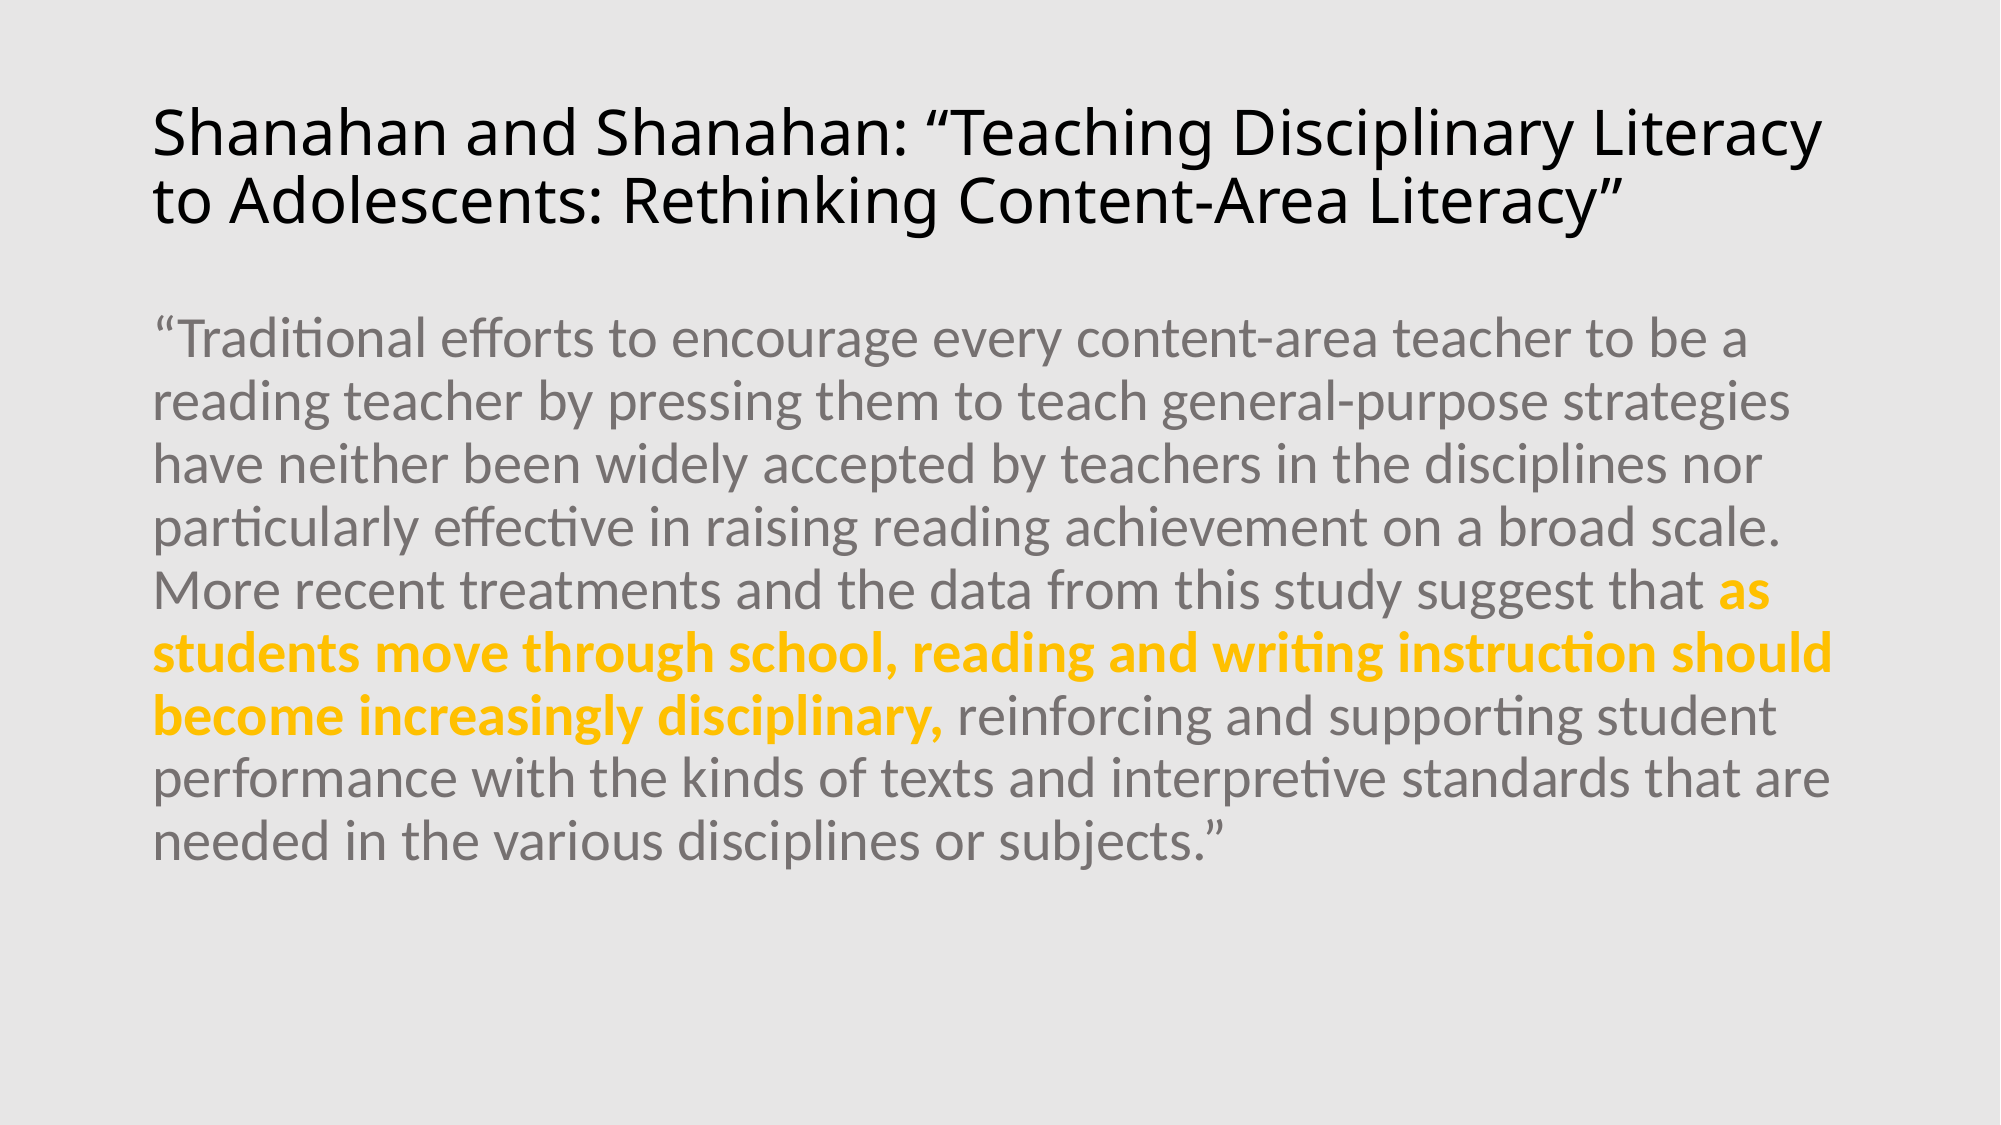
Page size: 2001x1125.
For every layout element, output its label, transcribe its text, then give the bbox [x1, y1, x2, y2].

title Shanahan and Shanahan: “Teaching Disciplinary Literacy to Adolescents: Rethinking Content-Area Literacy” [137, 59, 1863, 278]
list “Traditional efforts to encourage every content-area teacher to be a reading teacher by pressing them to teach general-purpose strategies have neither been widely accepted by teachers in the disciplines nor particularly effective in raising reading achievement on a broad scale. More recent treatments and the data from this study suggest that as students move through school, reading and writing instruction should become increasingly disciplinary, reinforcing and supporting student performance with the kinds of texts and interpretive standards that are needed in the various disciplines or subjects.” [137, 299, 1863, 1014]
